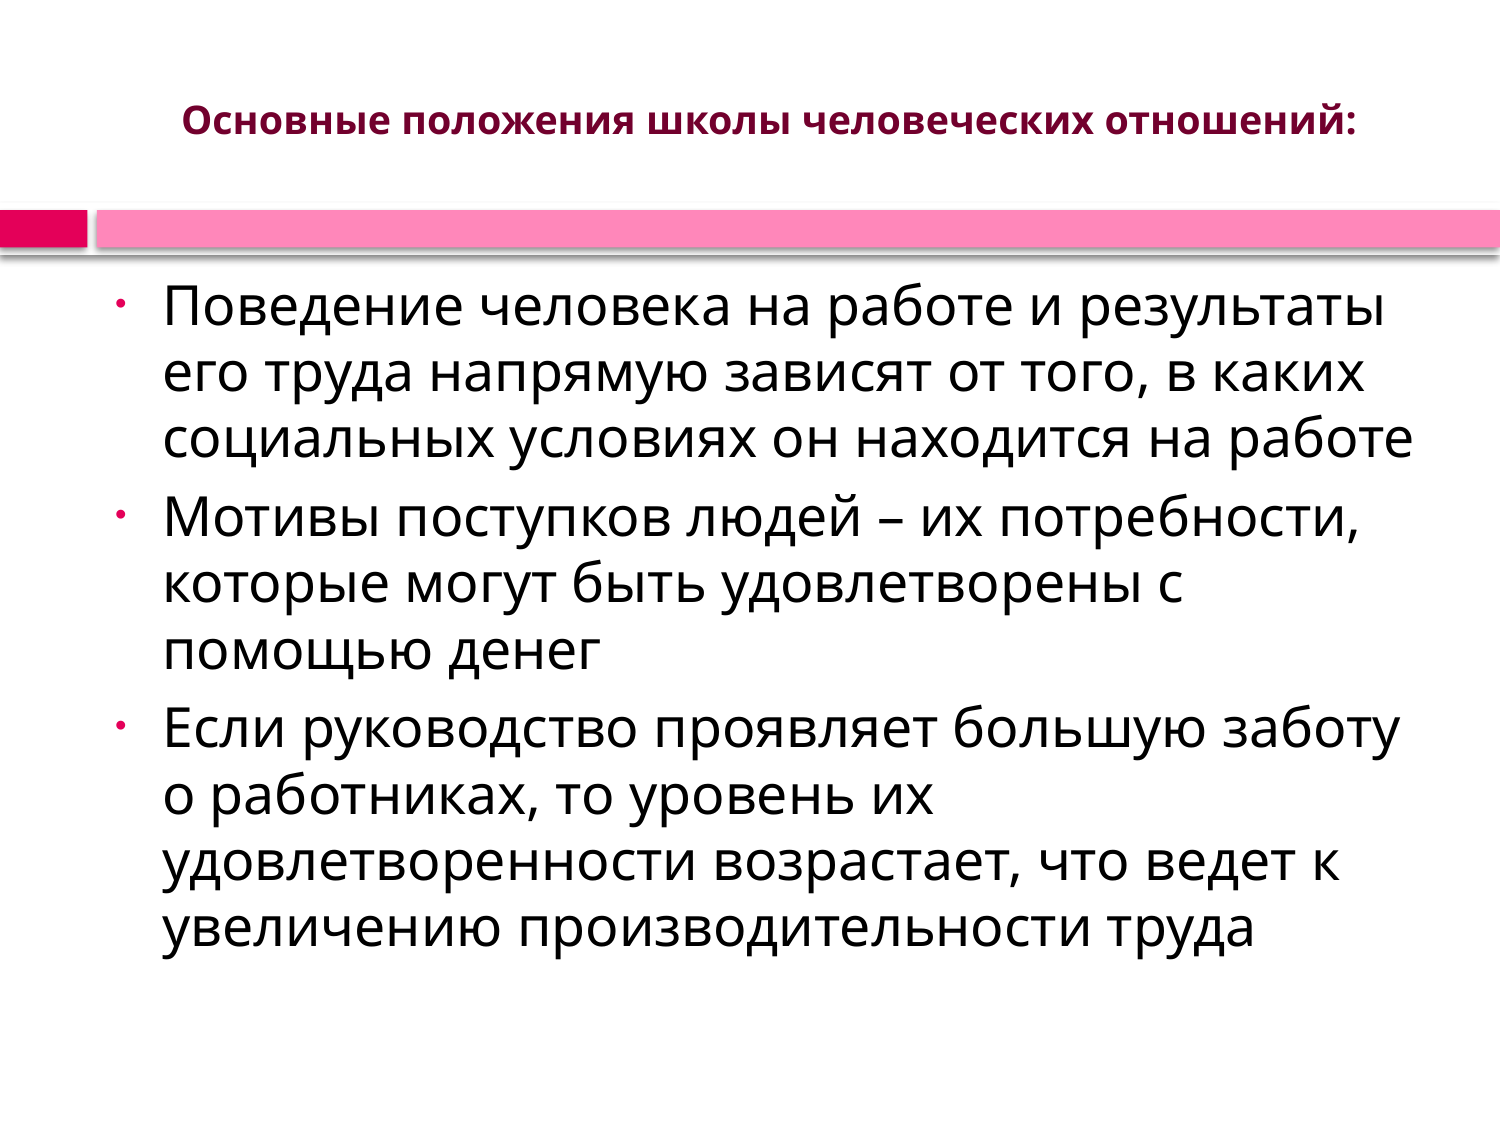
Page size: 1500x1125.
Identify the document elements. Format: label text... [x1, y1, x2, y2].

title Основные положения школы человеческих отношений: [100, 37, 1438, 200]
list Поведение человека на работе и результаты его труда напрямую зависят от того, в каких социальных условиях он находится на работе Мотивы поступков людей – их потребности, которые могут быть удовлетворены с помощью денег Если руководство проявляет большую заботу о работниках, то уровень их удовлетворенности возрастает, что ведет к увеличению производительности труда [100, 262, 1438, 1000]
